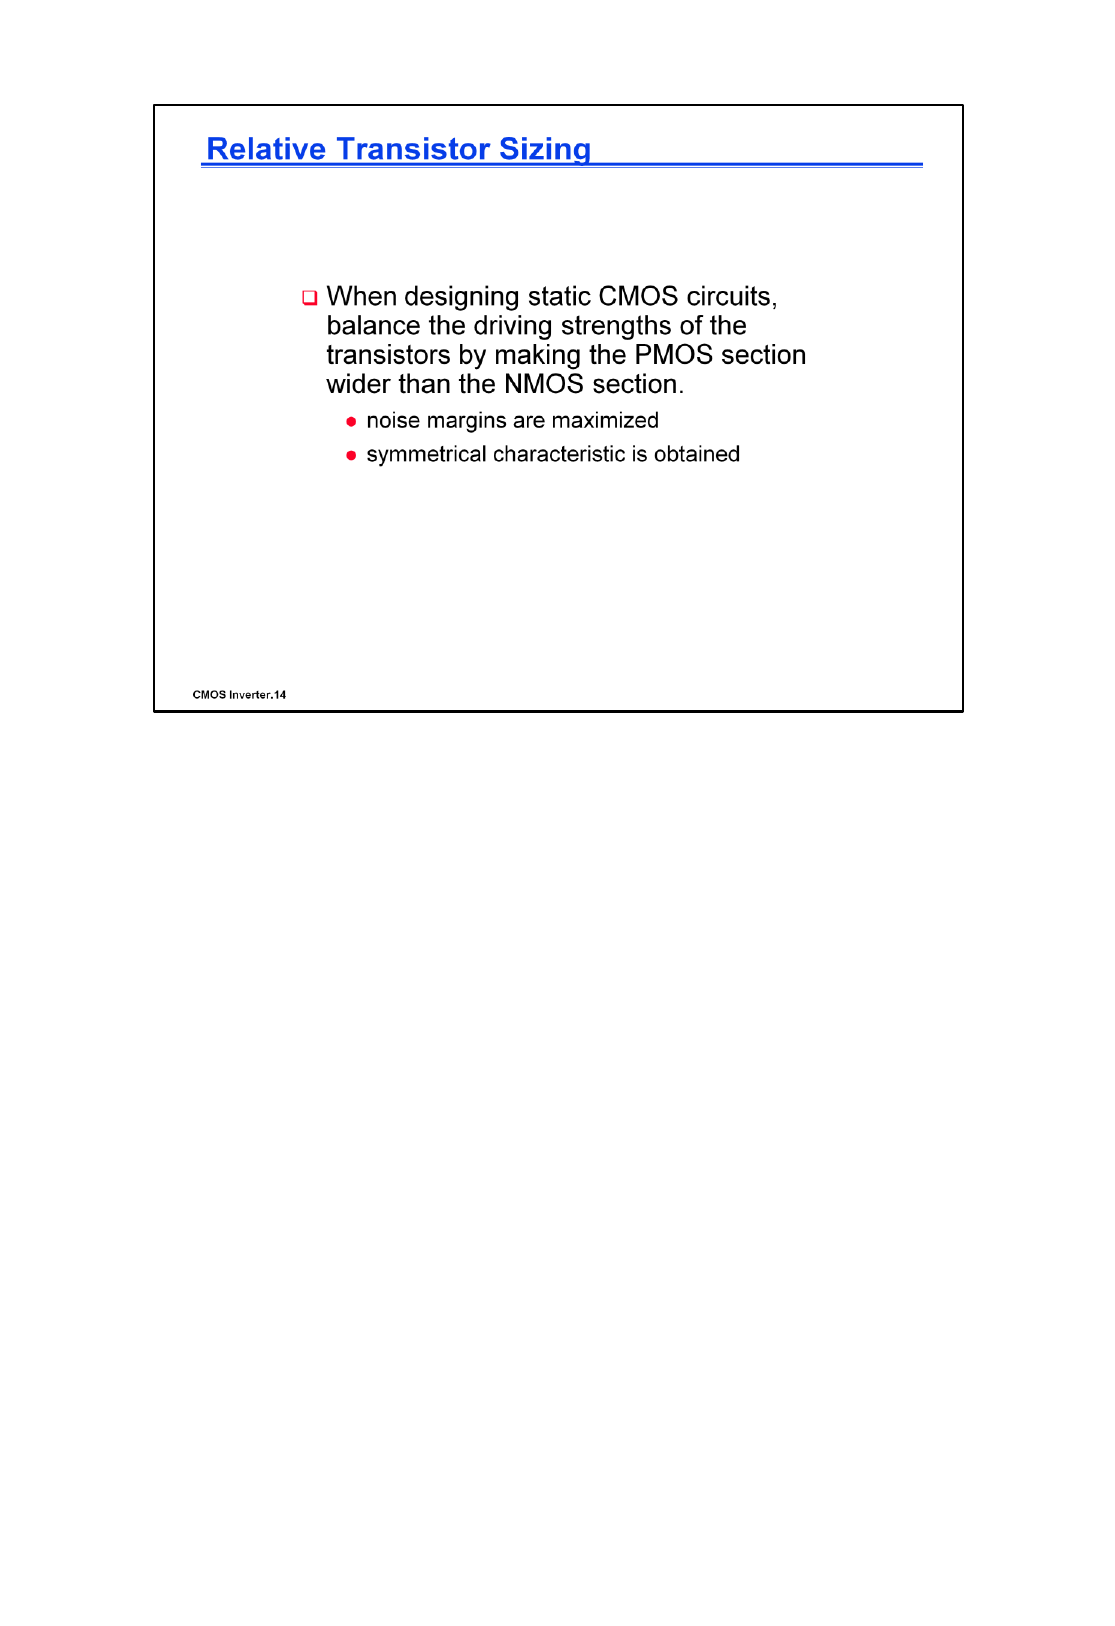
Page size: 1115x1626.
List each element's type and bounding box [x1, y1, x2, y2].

text_box [153, 104, 963, 712]
